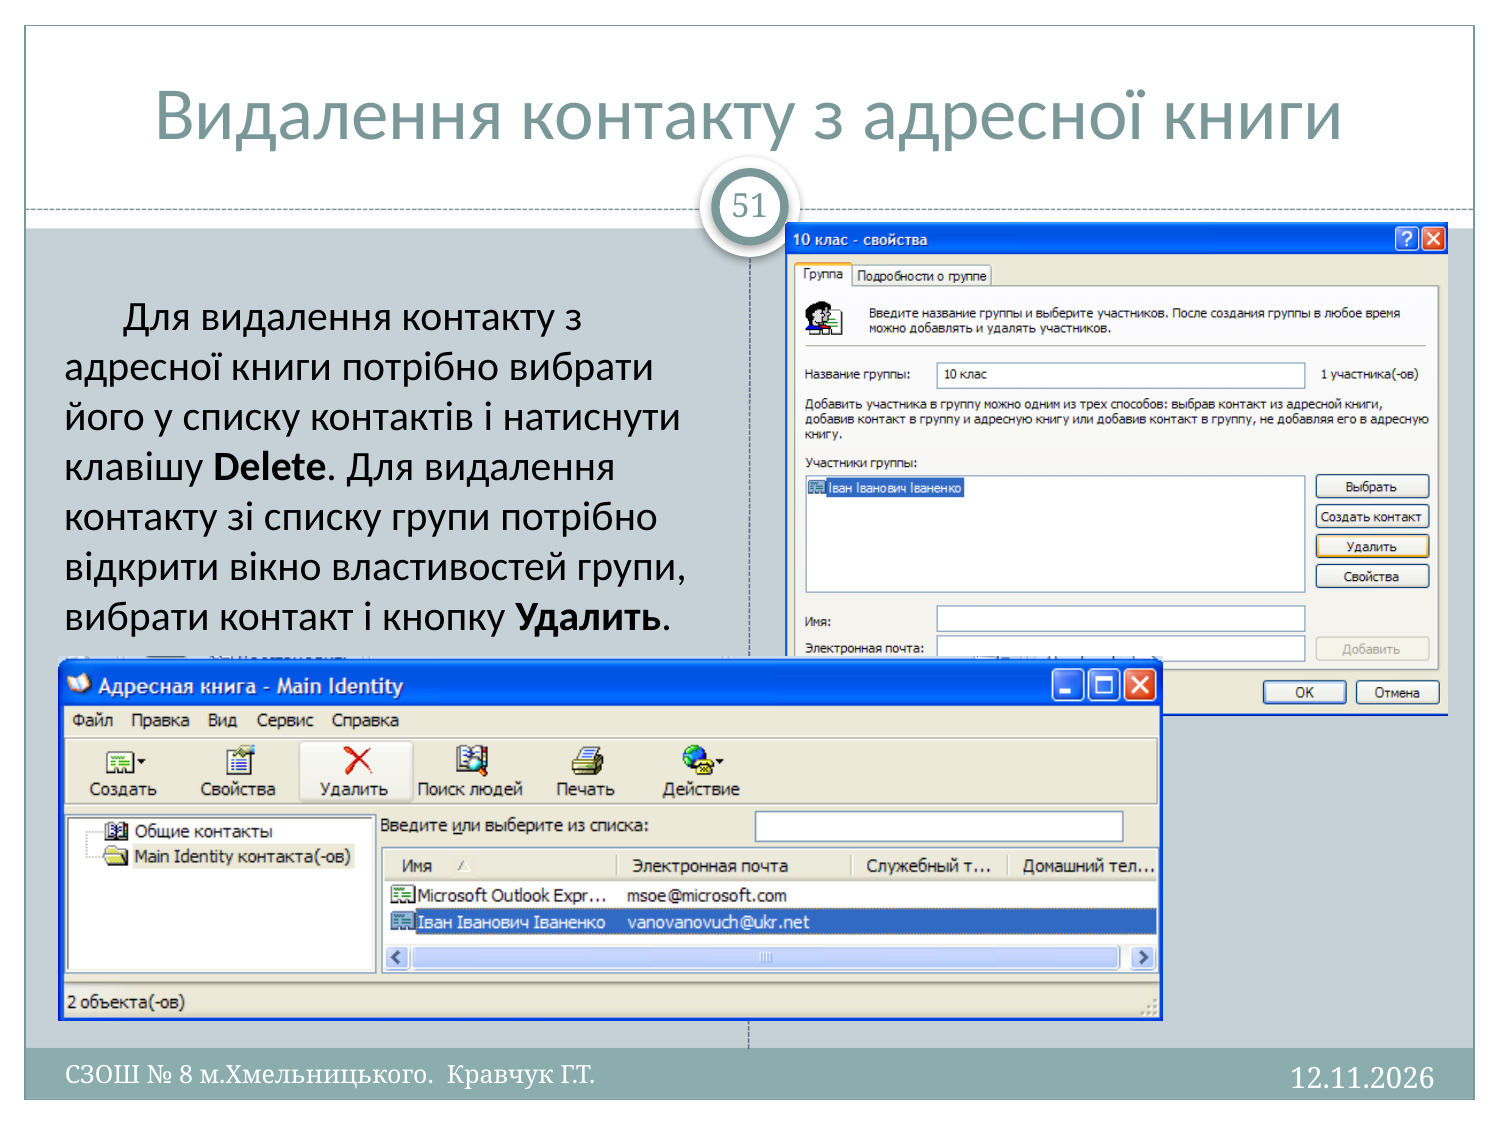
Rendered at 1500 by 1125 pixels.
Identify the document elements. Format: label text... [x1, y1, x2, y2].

picture [58, 656, 1164, 1021]
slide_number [950, 1051, 1450, 1112]
list Для видалення контакту з адресної книги потрібно вибрати його у списку контактів і натиснути клавішу Delete. Для видалення контакту зі списку групи потрібно відкрити вікно властивостей групи, вибрати контакт і кнопку Удалить. [49, 281, 712, 993]
footer СЗОШ № 8 м.Хмельницького. Кравчук Г.Т. [50, 1051, 638, 1112]
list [784, 222, 1448, 716]
slide_number 51 [712, 170, 788, 243]
title Видалення контакту з адресної книги [49, 37, 1450, 162]
